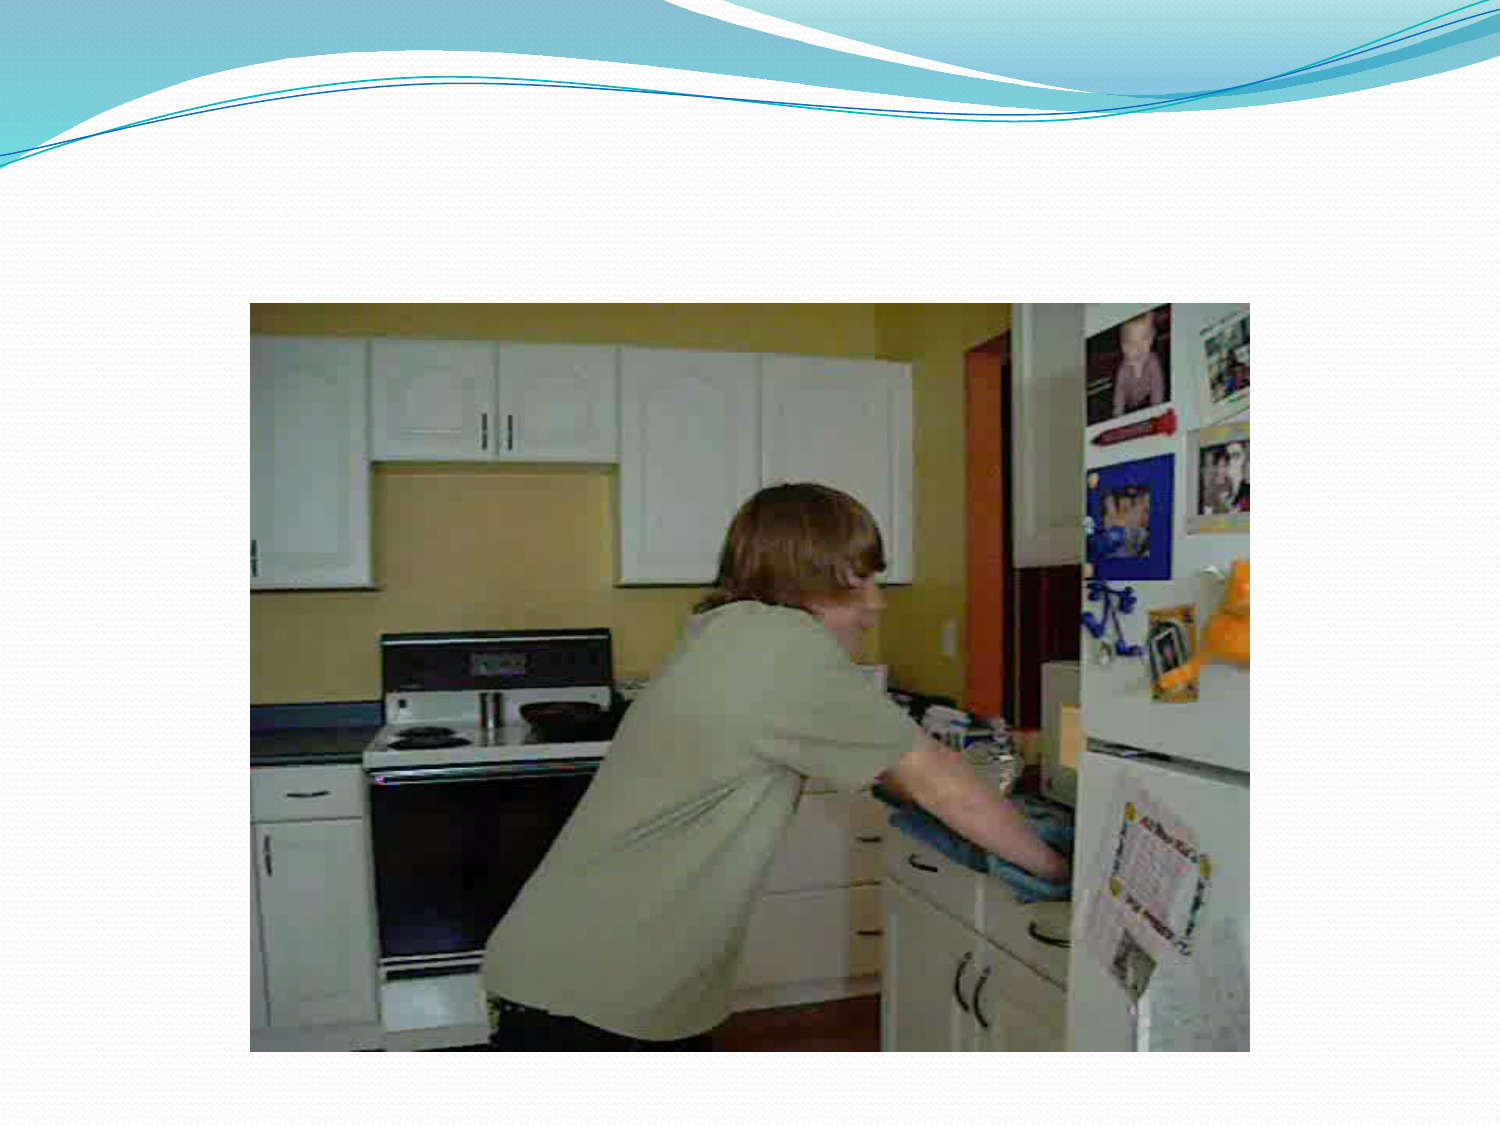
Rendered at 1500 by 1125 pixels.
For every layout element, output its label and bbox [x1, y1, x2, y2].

list [249, 302, 1251, 1053]
